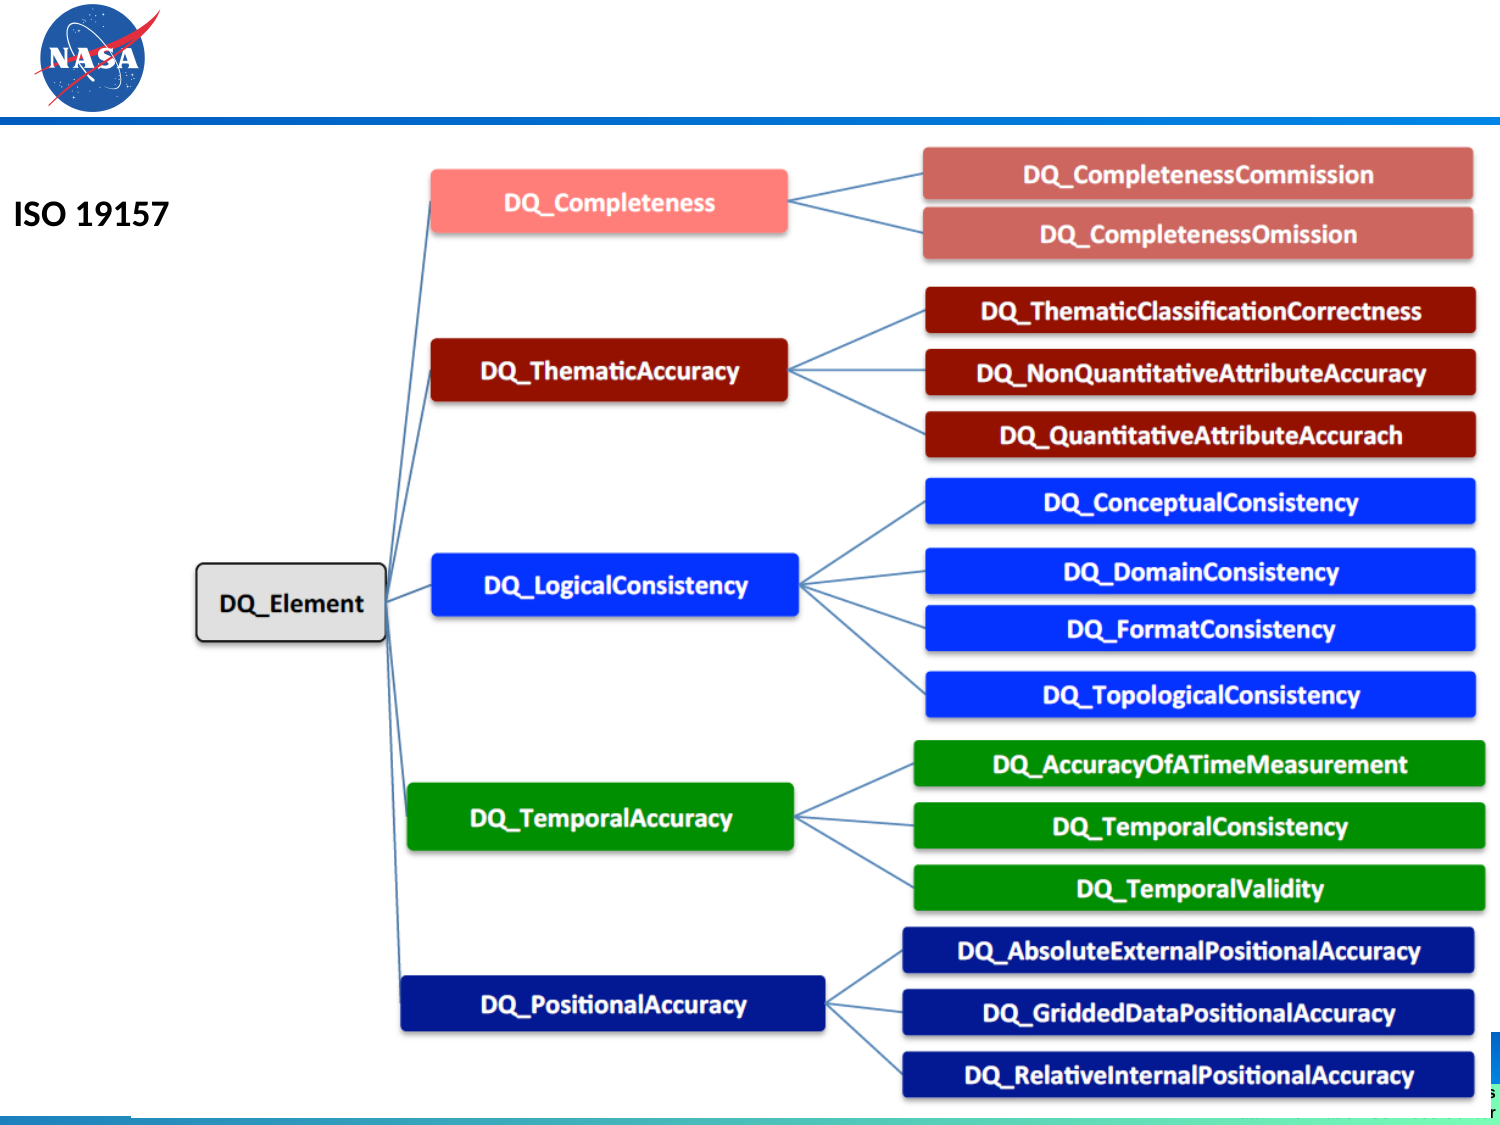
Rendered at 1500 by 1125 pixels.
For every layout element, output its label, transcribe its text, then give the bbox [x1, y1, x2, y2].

picture [33, 3, 161, 113]
picture [130, 125, 1491, 1118]
text_box ISO 19157 [0, 174, 125, 260]
